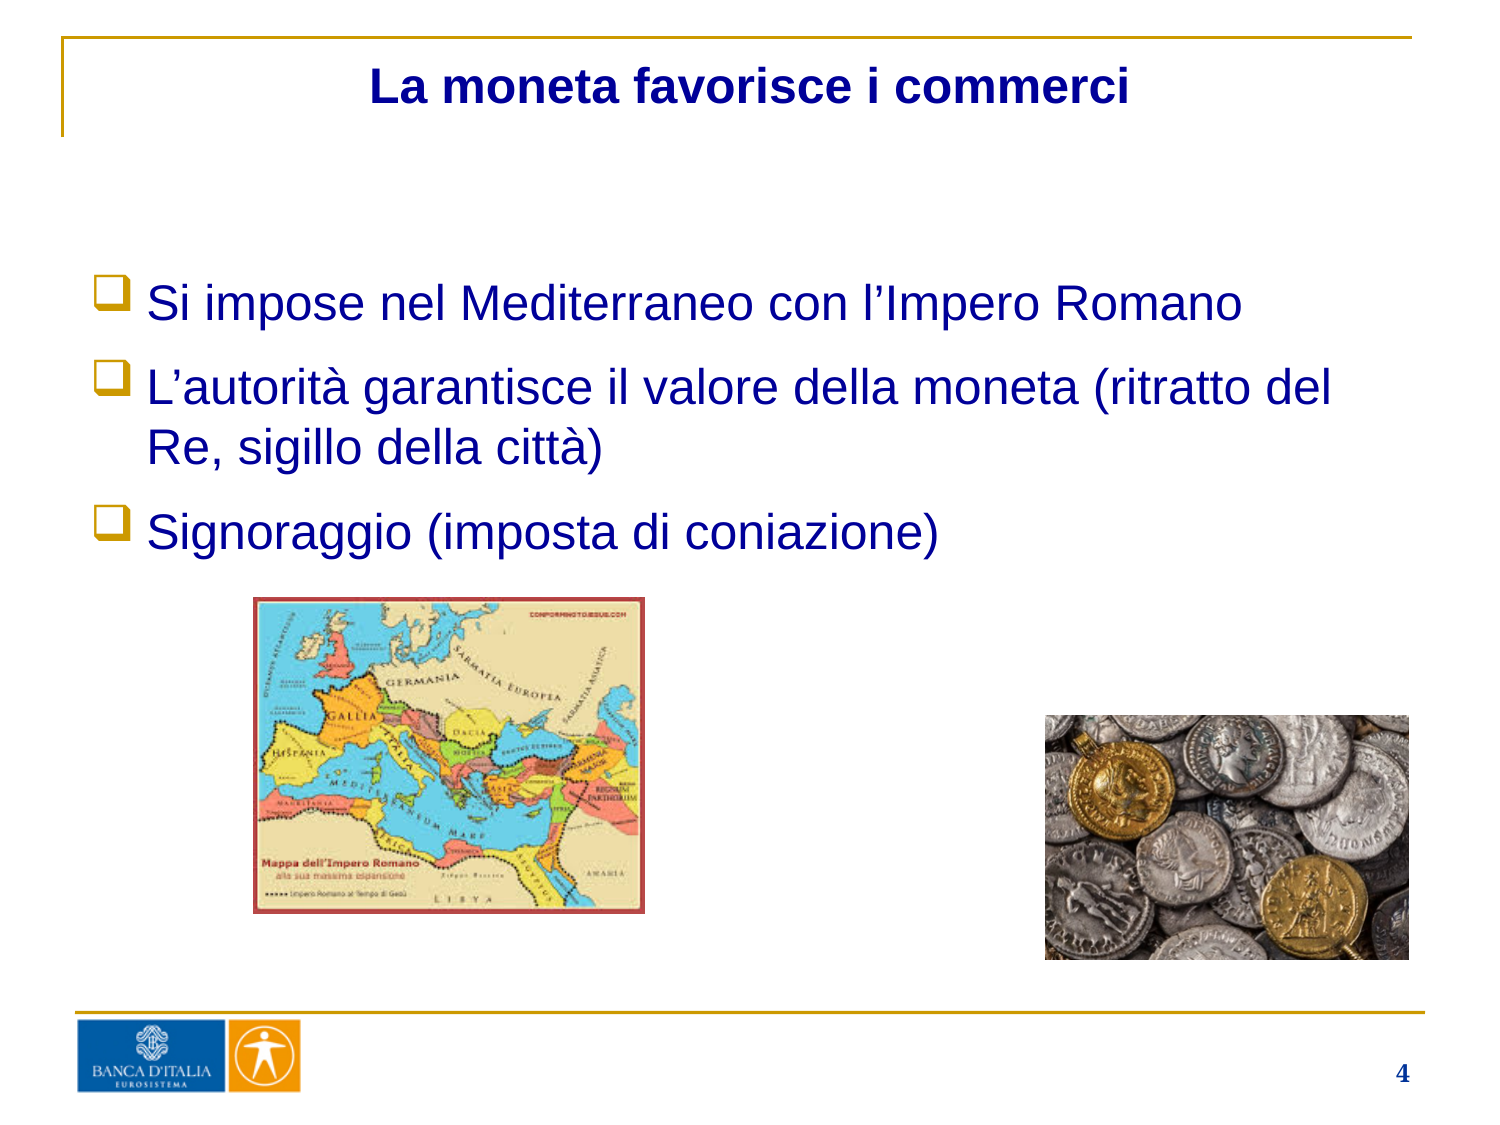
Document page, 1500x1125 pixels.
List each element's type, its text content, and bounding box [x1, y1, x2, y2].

picture [76, 1018, 302, 1094]
slide_number 4 [1074, 1024, 1425, 1100]
title La moneta favorisce i commerci [75, 45, 1425, 233]
picture [253, 597, 645, 914]
list Si impose nel Mediterraneo con l’Impero Romano L’autorità garantisce il valore della moneta (ritratto del Re, sigillo della città) Signoraggio (imposta di coniazione) [75, 262, 1425, 1006]
picture [1045, 715, 1409, 961]
